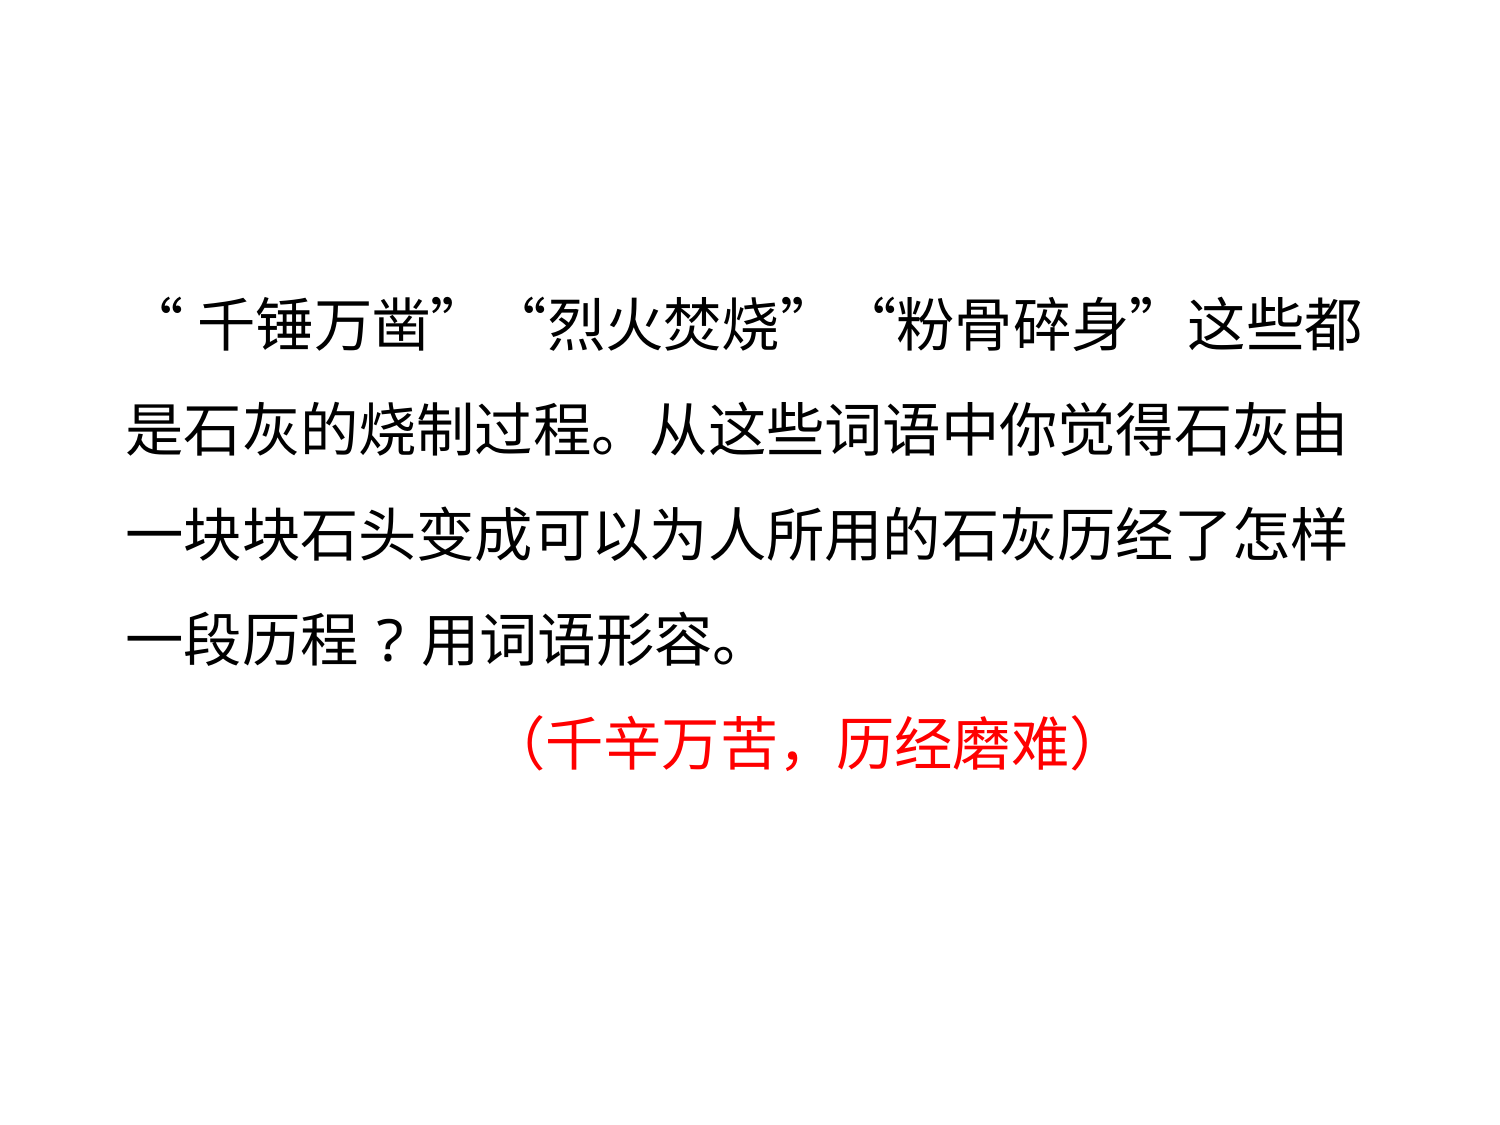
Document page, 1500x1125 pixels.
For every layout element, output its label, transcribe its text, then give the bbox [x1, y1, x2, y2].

text_box “千锤万凿”“烈火焚烧”“粉骨碎身”这些都是石灰的烧制过程。从这些词语中你觉得石灰由一块块石头变成可以为人所用的石灰历经了怎样一段历程?用词语形容。 [110, 245, 1394, 681]
text_box （千辛万苦，历经磨难） [472, 699, 1143, 785]
